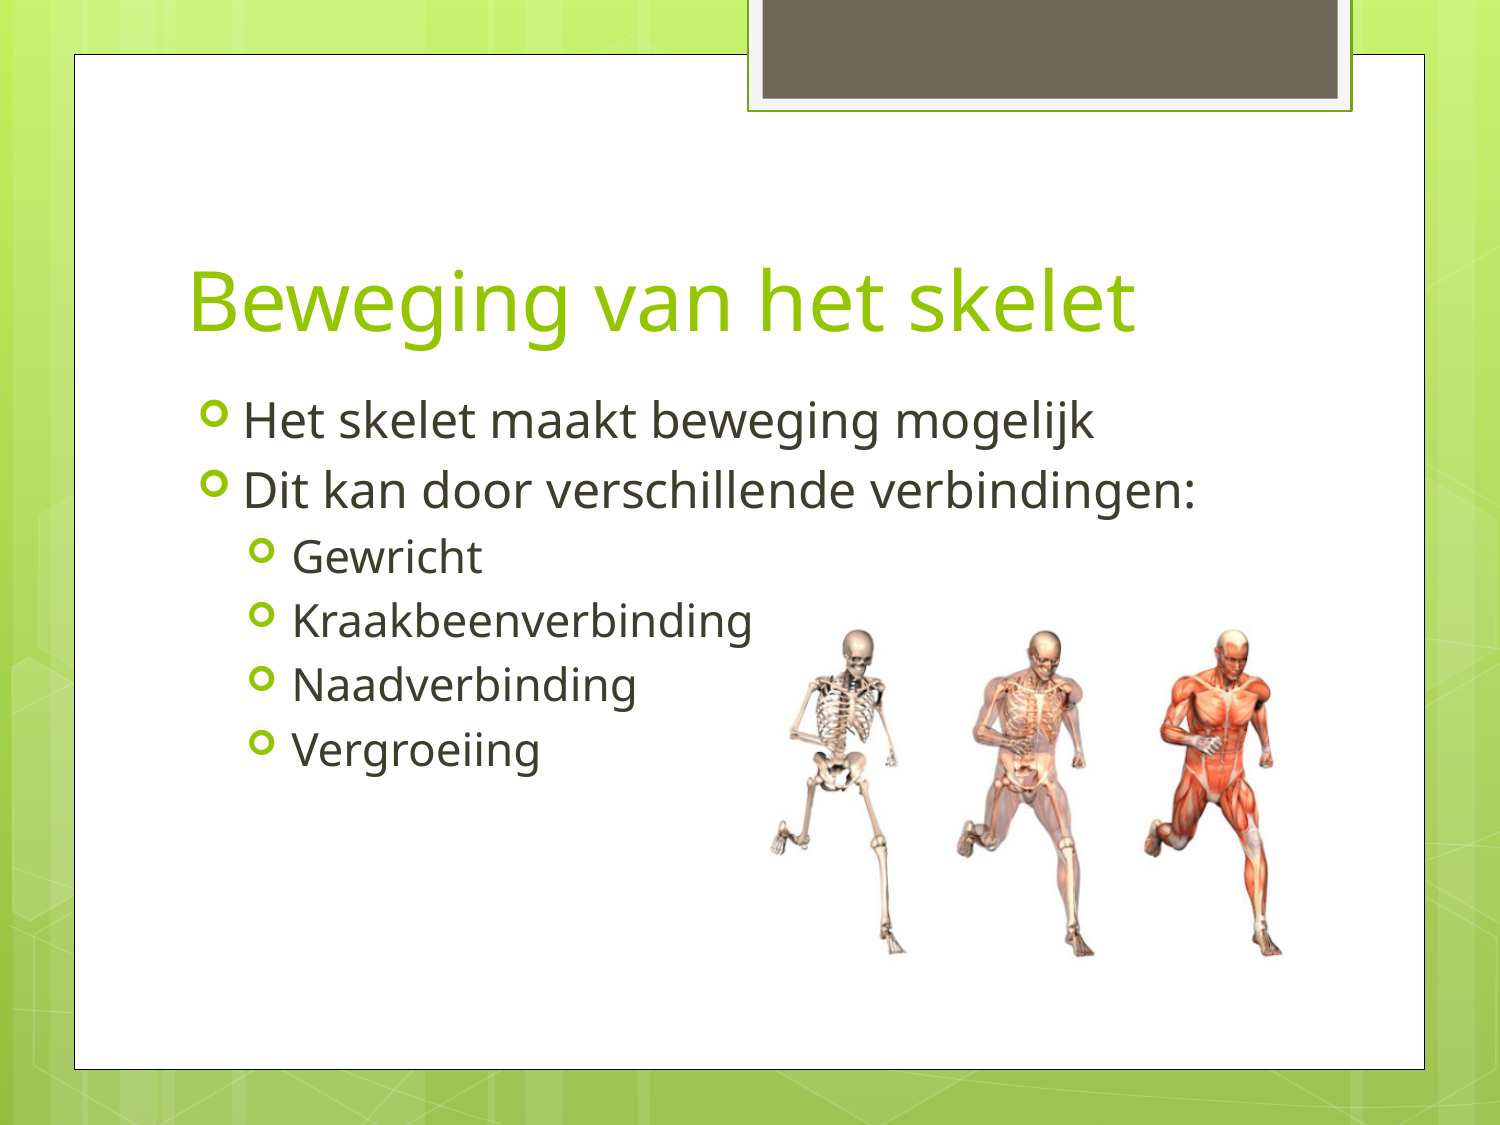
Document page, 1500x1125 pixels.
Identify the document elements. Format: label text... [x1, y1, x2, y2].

title Beweging van het skelet [171, 168, 1324, 357]
list Het skelet maakt beweging mogelijk Dit kan door verschillende verbindingen: Gewricht Kraakbeenverbinding Naadverbinding Vergroeiing [171, 381, 1283, 957]
picture [761, 585, 1292, 1002]
